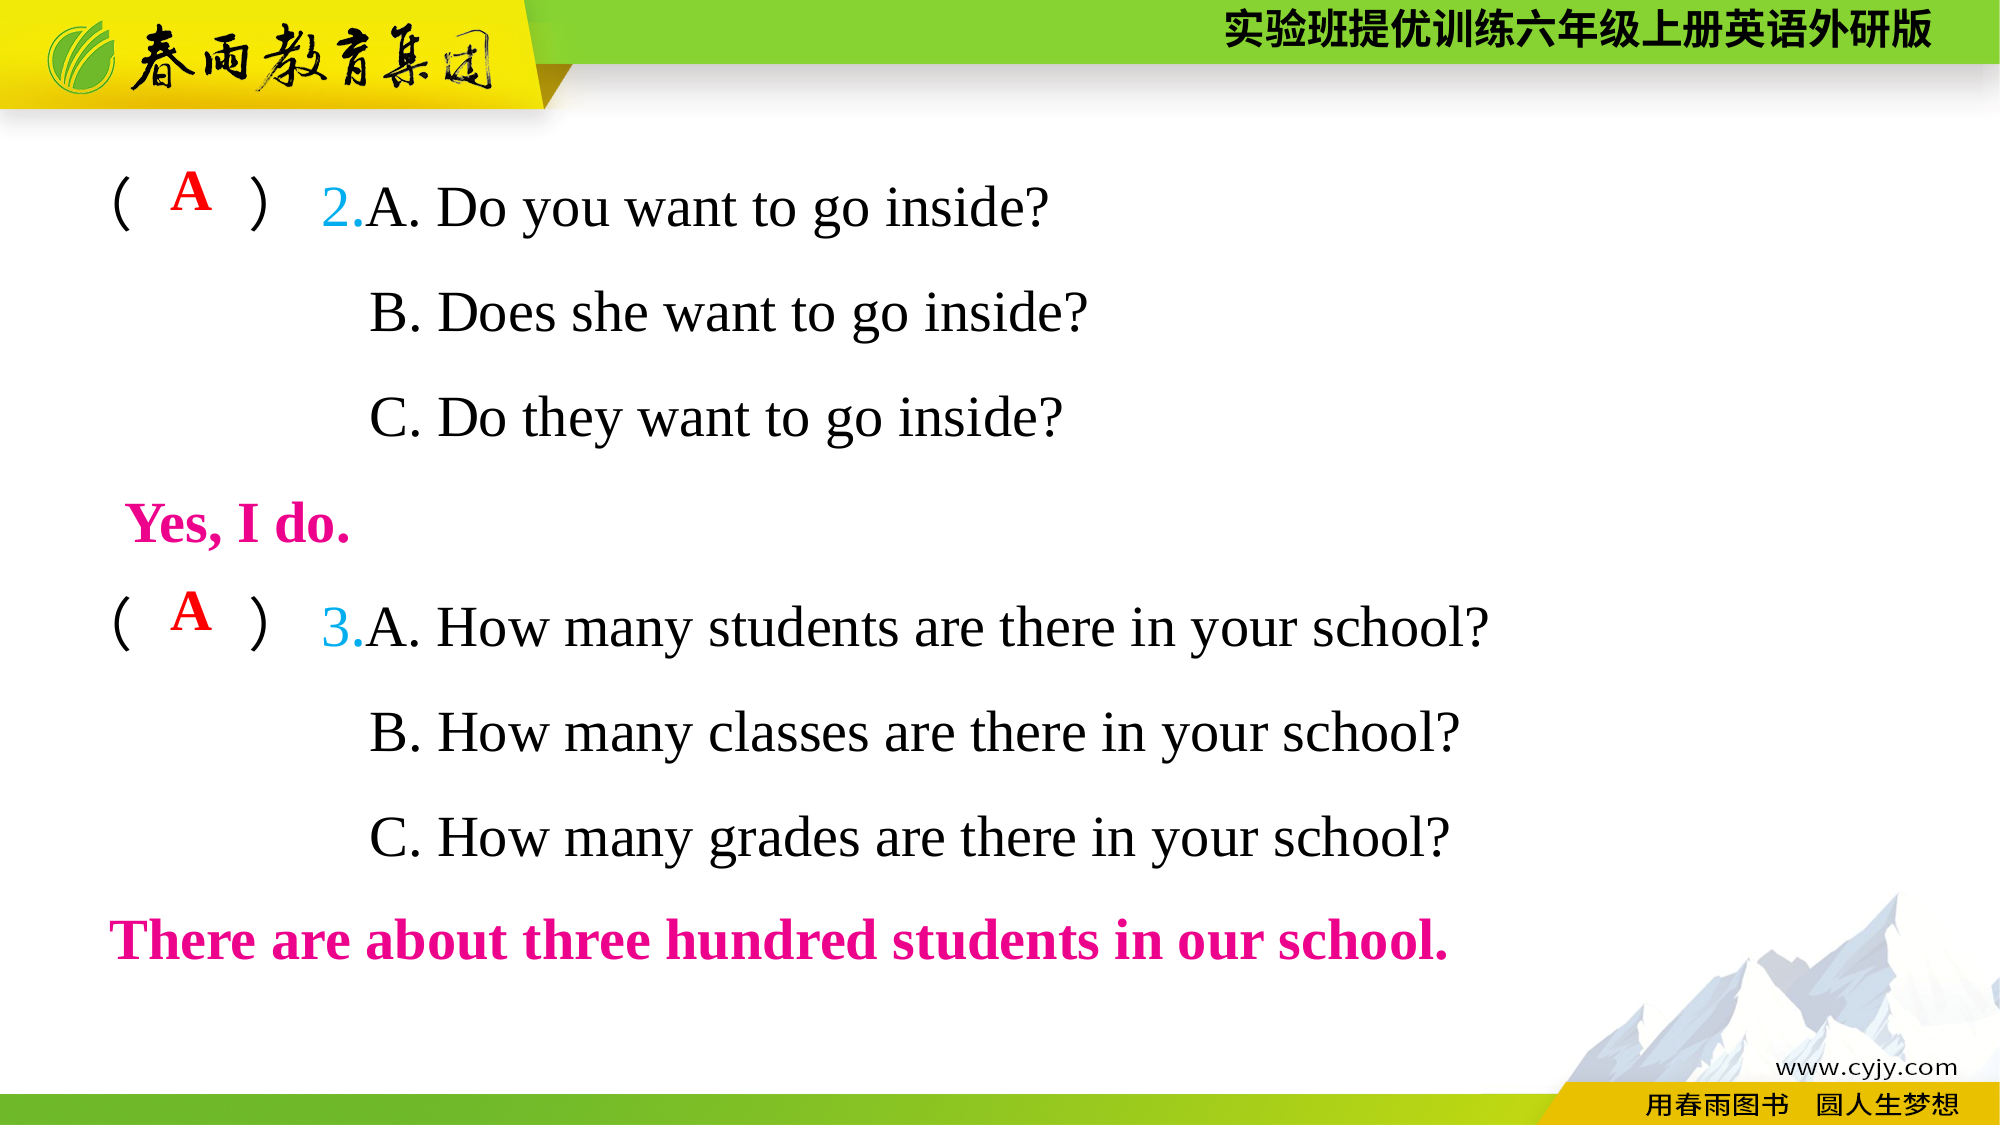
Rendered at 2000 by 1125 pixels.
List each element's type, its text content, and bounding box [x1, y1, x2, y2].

text_box A [155, 565, 232, 650]
list （ ）2.A. Do you want to go inside? B. Does she want to go inside? C. Do they want to go inside? [59, 125, 1944, 446]
text_box There are about three hundred students in our school. [94, 858, 1815, 979]
picture [0, 0, 2000, 1125]
text_box Yes, I do. [109, 441, 1110, 545]
text_box （ ）3.A. How many students are there in your school? B. How many classes are there in your school? C. How many grades are there in your school? [59, 545, 1944, 876]
text_box A [155, 145, 232, 230]
